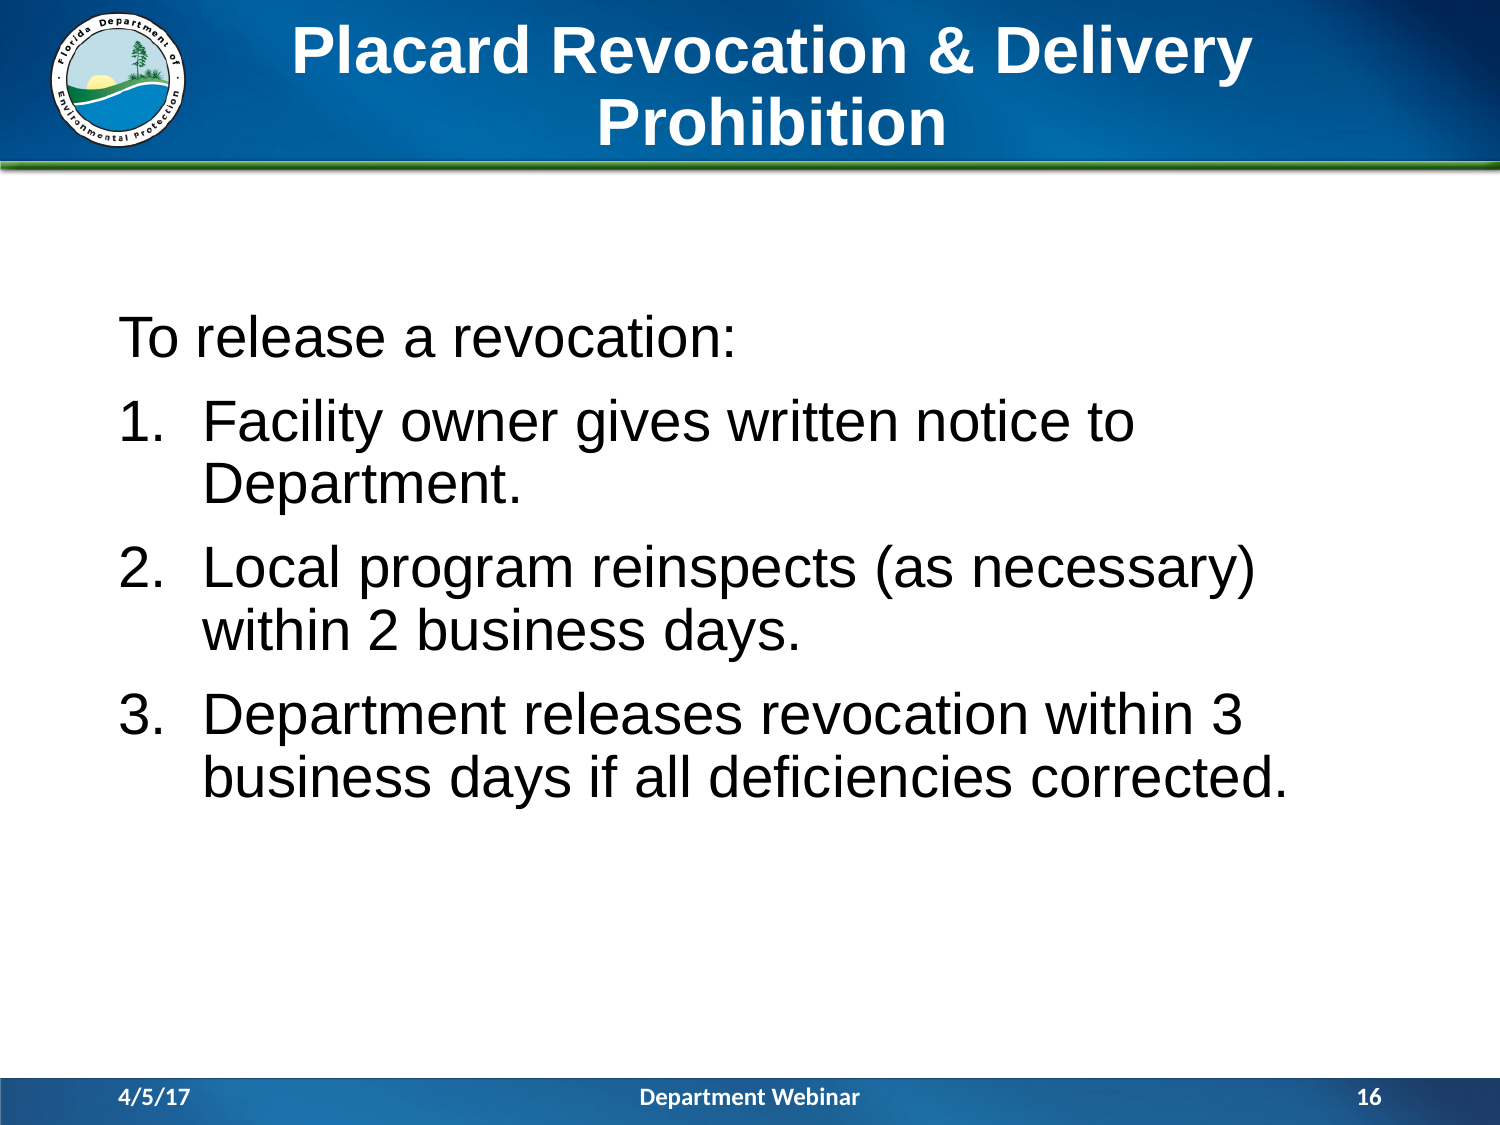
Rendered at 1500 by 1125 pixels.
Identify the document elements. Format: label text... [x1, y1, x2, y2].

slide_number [103, 1065, 441, 1125]
picture [0, 0, 1500, 1125]
slide_number 16 [1059, 1065, 1397, 1125]
title Placard Revocation & Delivery Prohibition [148, 0, 1397, 197]
footer Department Webinar [496, 1065, 1004, 1125]
list To release a revocation: Facility owner gives written notice to Department. Local program reinspects (as necessary) within 2 business days. Department releases revocation within 3 business days if all deficiencies corrected. [103, 299, 1397, 1014]
